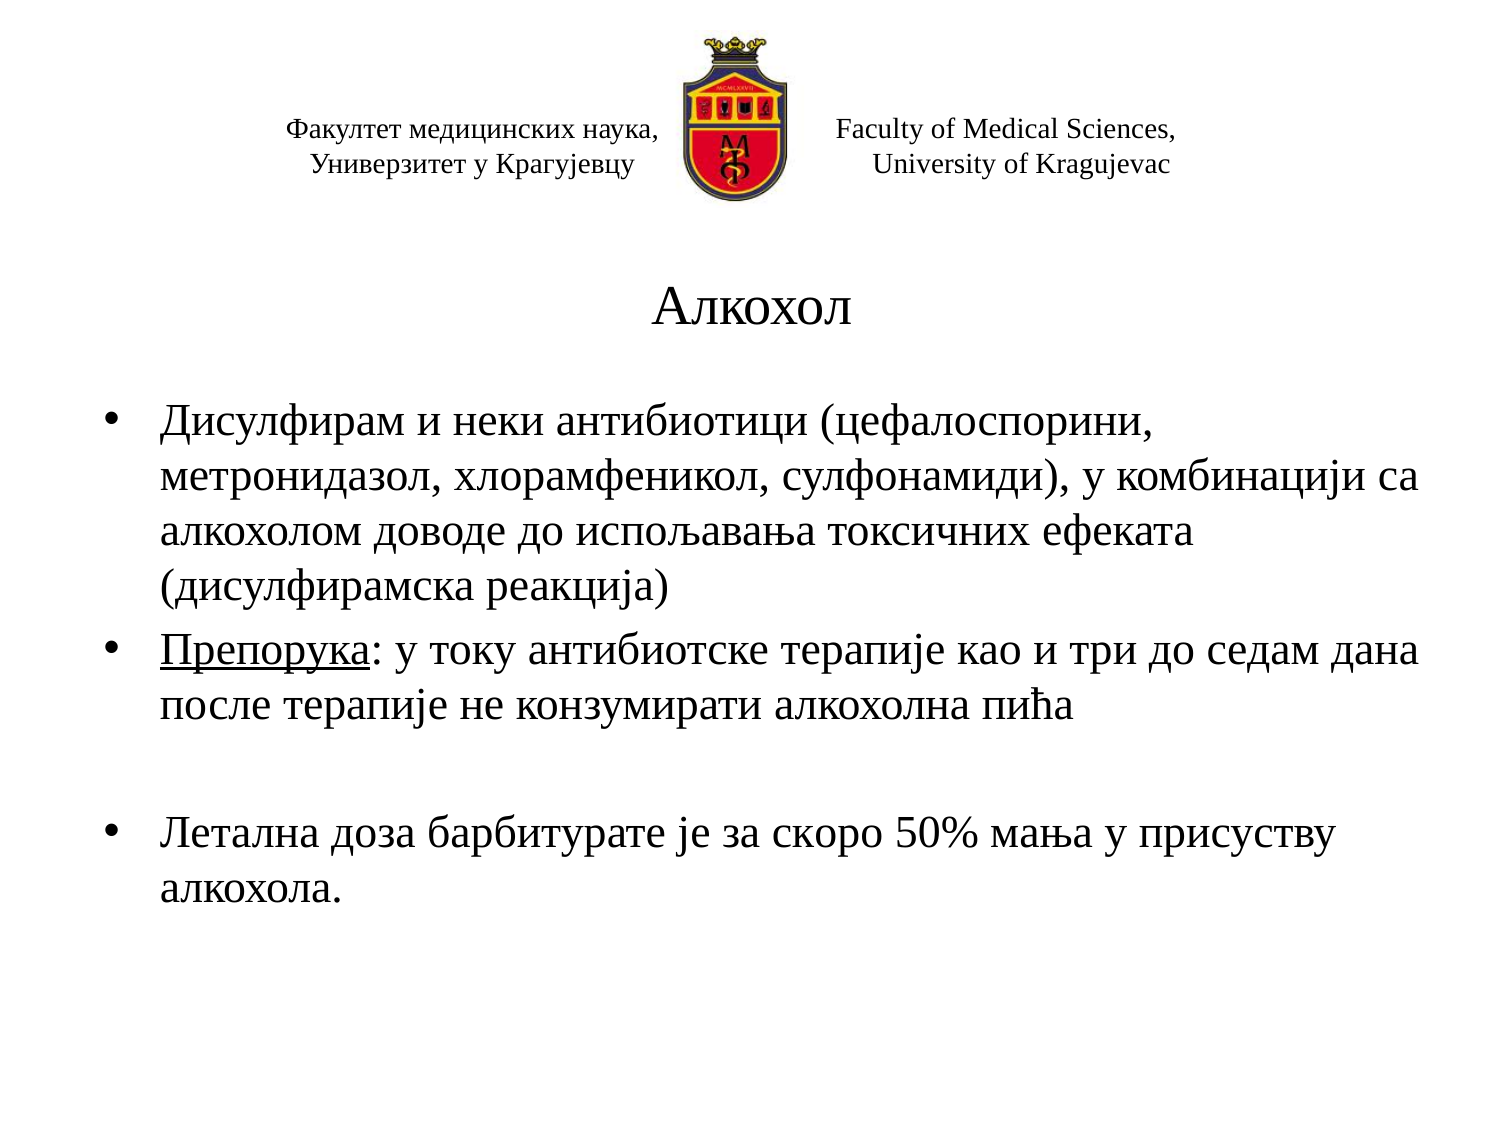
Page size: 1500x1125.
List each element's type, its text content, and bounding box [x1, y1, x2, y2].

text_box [253, 30, 1223, 209]
list Дисулфирам и неки антибиотици (цефалоспорини, метронидазол, хлорамфеникол, сулфонамиди), у комбинацији са алкохолом доводе до испољавања токсичних ефеката (дисулфирамска реакција) Препорука: у току антибиотске терапије као и три до седам дана после терапије не конзумирати алкохолна пића Леталнa дозa бaрбитурате јe за скoрo 50% мaњa у присуству алкохола. [88, 382, 1439, 1125]
title Алкохол [76, 208, 1427, 396]
